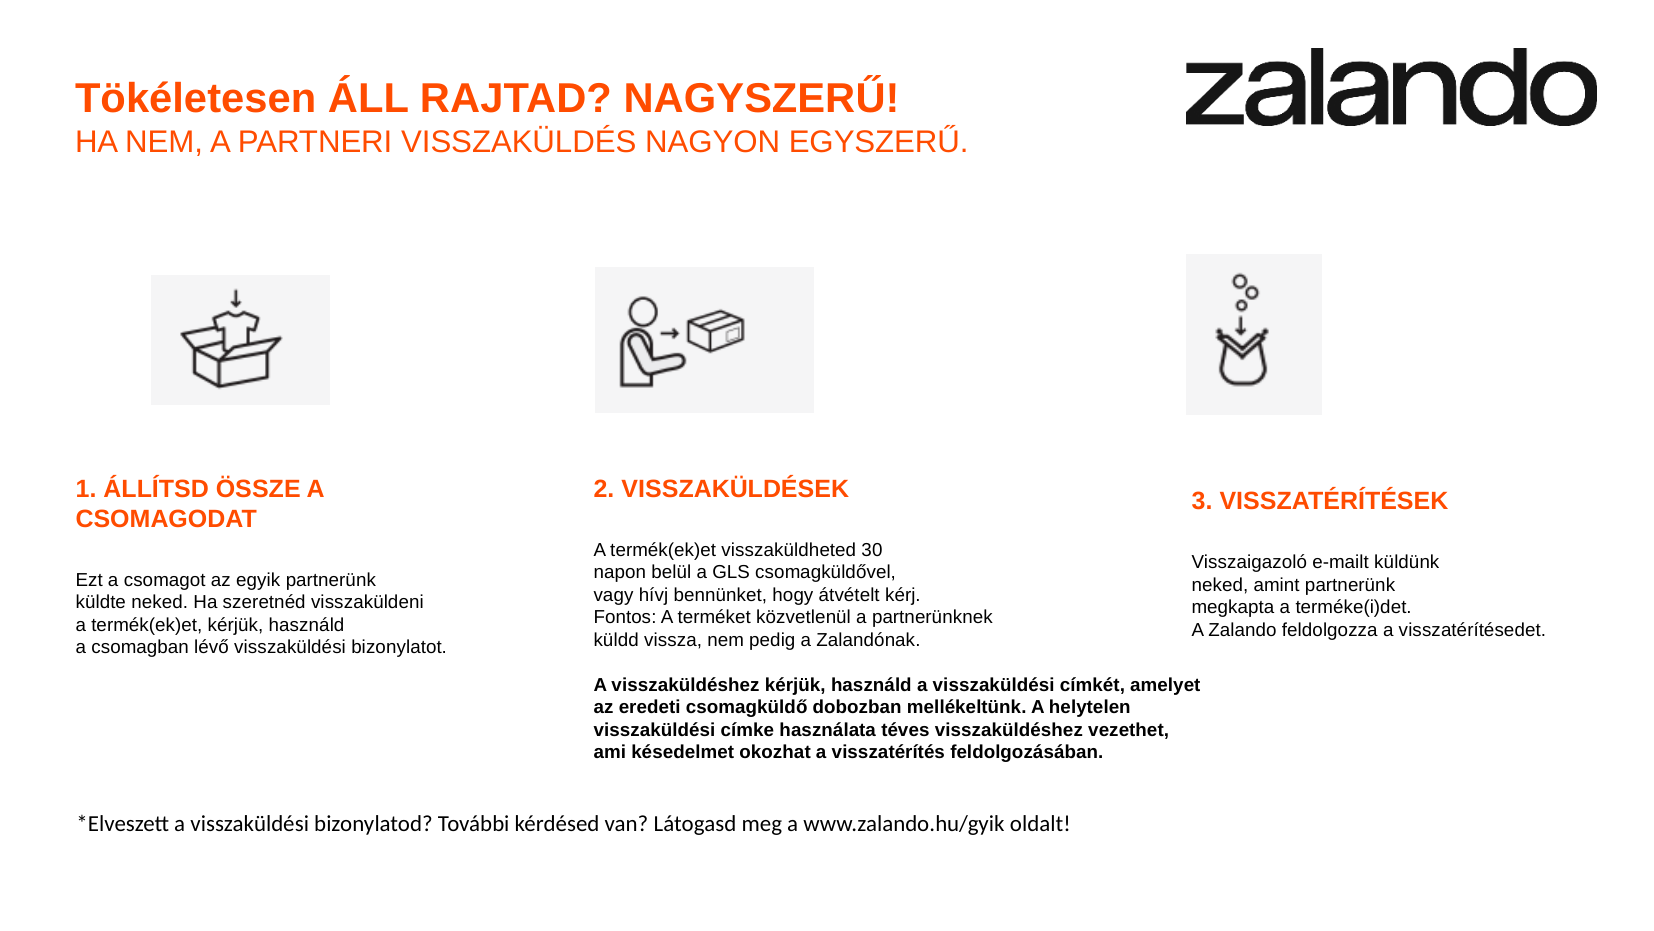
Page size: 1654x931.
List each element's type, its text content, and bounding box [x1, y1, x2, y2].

text_box 2. VISSZAKÜLDÉSEK A termék(ek)et visszaküldheted 30 napon belül a GLS csomagküldővel, vagy hívj bennünket, hogy átvételt kérj. Fontos: A terméket közvetlenül a partnerünknek küldd vissza, nem pedig a Zalandónak. A visszaküldéshez kérjük, használd a visszaküldési címkét, amelyet az eredeti csomagküldő dobozban mellékeltünk. A helytelen visszaküldési címke használata téves visszaküldéshez vezethet, ami késedelmet okozhat a visszatérítés feldolgozásában. [578, 464, 1218, 772]
text_box 3. VISSZATÉRÍTÉSEK Visszaigazoló e-mailt küldünk neked, amint partnerünk megkapta a terméke(i)det. A Zalando feldolgozza a visszatérítésedet. [1176, 477, 1654, 635]
picture [151, 275, 331, 406]
text_box 1. ÁLLÍTSD ÖSSZE A CSOMAGODAT Ezt a csomagot az egyik partnerünk küldte neked. Ha szeretnéd visszaküldeni a termék(ek)et, kérjük, használd a csomagban lévő visszaküldési bizonylatot. [60, 465, 578, 648]
picture [1186, 48, 1597, 126]
picture [595, 267, 814, 414]
text_box *Elveszett a visszaküldési bizonylatod? További kérdésed van? Látogasd meg a www.zalando.hu/gyik oldalt! [61, 801, 1577, 931]
picture [1186, 254, 1322, 415]
text_box Tökéletesen ÁLL RAJTAD? NAGYSZERŰ! HA NEM, A PARTNERI VISSZAKÜLDÉS NAGYON EGYSZERŰ. [74, 36, 1563, 193]
